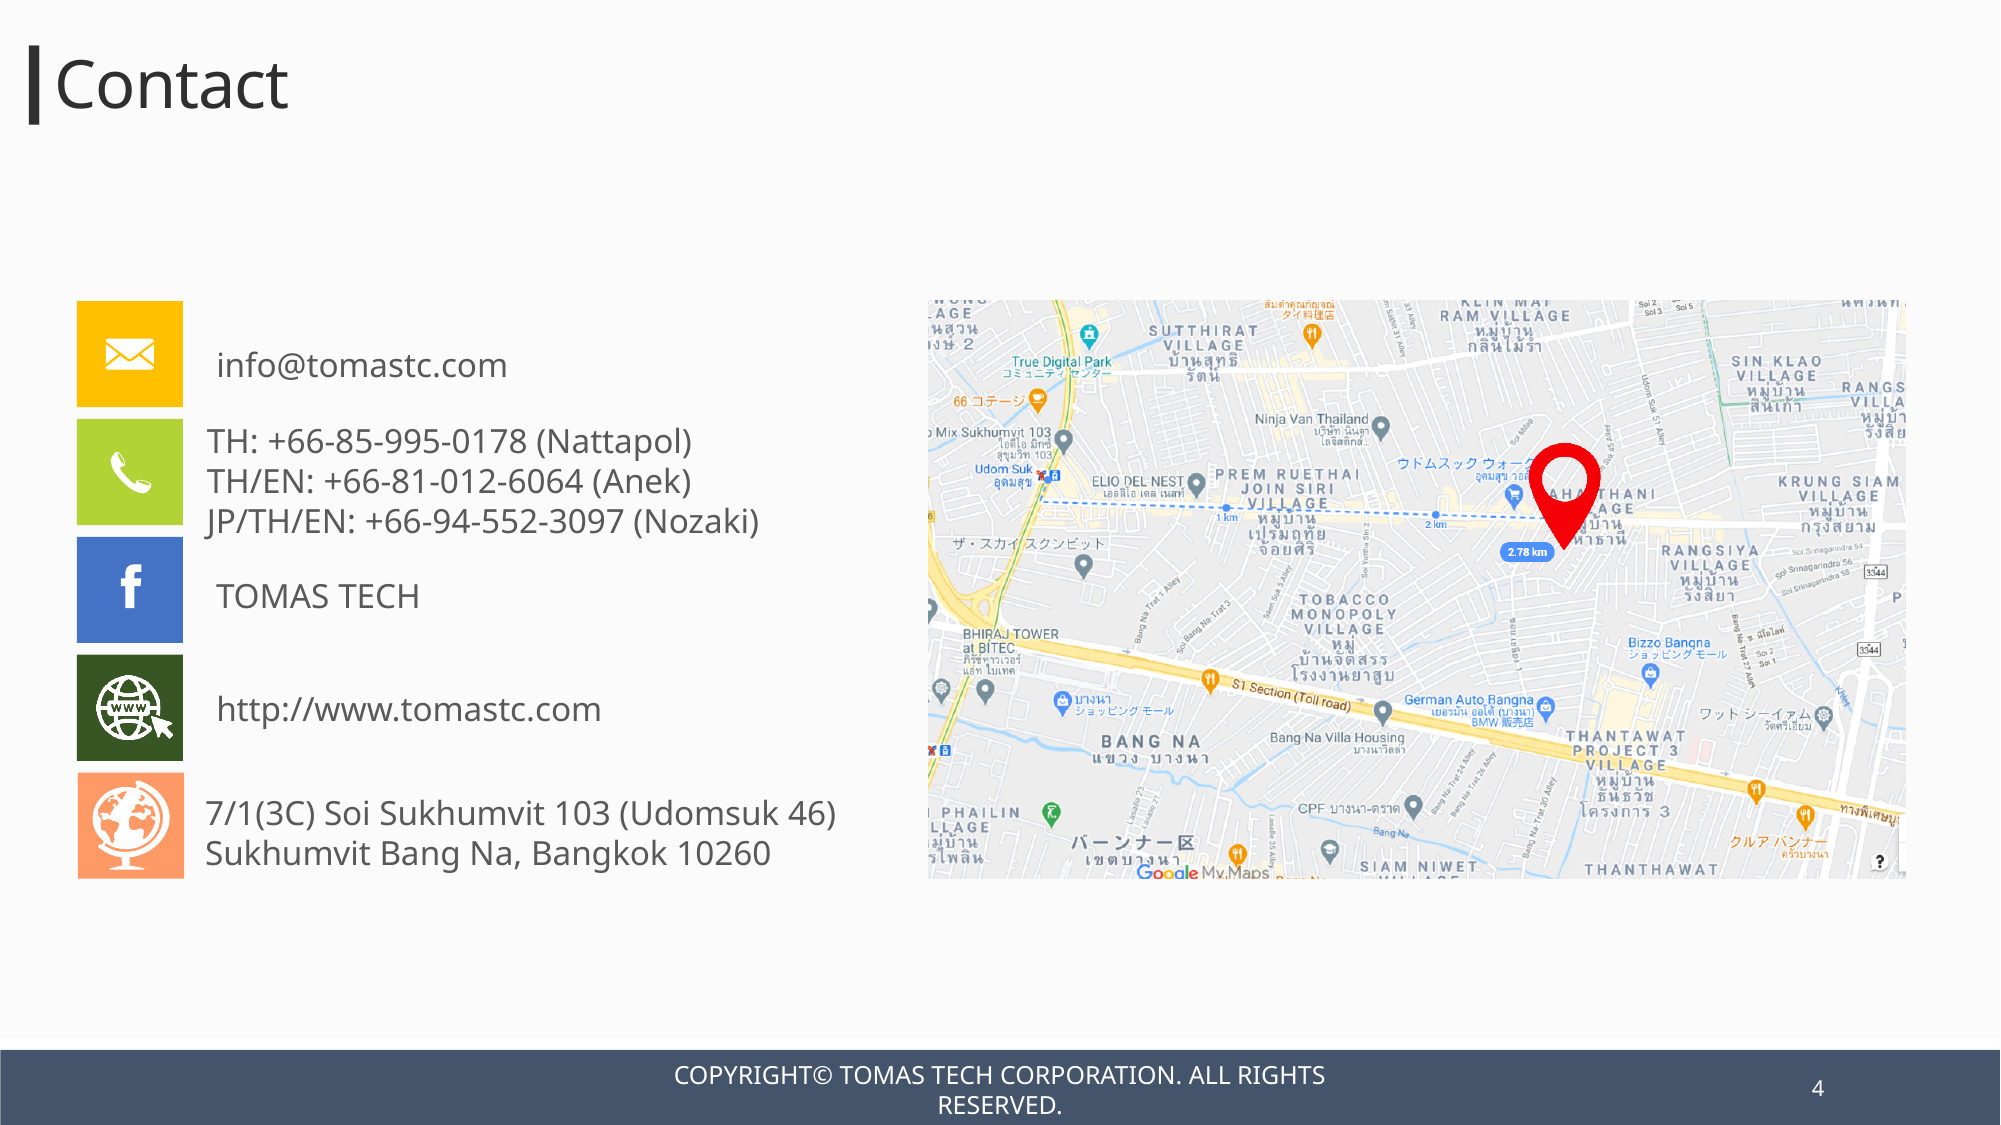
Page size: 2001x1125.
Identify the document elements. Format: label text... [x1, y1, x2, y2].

footer Copyright© TOMAS TECH CORPORATION. All rights reserved. [604, 1059, 1396, 1120]
text_box TH: +66-85-995-0178 (Nattapol) TH/EN: +66-81-012-6064 (Anek) JP/TH/EN: +66-94-552-3097 (Nozaki) [206, 420, 879, 541]
text_box [120, 564, 142, 609]
text_box [92, 780, 170, 870]
text_box http://www.tomastc.com [216, 687, 716, 728]
text_box TOMAS TECH [216, 575, 730, 616]
text_box [76, 301, 183, 408]
text_box [76, 536, 183, 643]
text_box [76, 418, 183, 526]
text_box [105, 338, 154, 370]
text_box [76, 654, 183, 761]
text_box info@tomastc.com [216, 344, 634, 385]
picture [927, 300, 1906, 880]
text_box [77, 772, 185, 879]
text_box 7/1(3C) Soi Sukhumvit 103 (Udomsuk 46) Sukhumvit Bang Na, Bangkok 10260 [205, 792, 888, 873]
text_box [110, 452, 152, 494]
picture [96, 675, 175, 744]
text_box ┃Contact [0, 20, 1889, 130]
slide_number 4 [1624, 1059, 1840, 1120]
